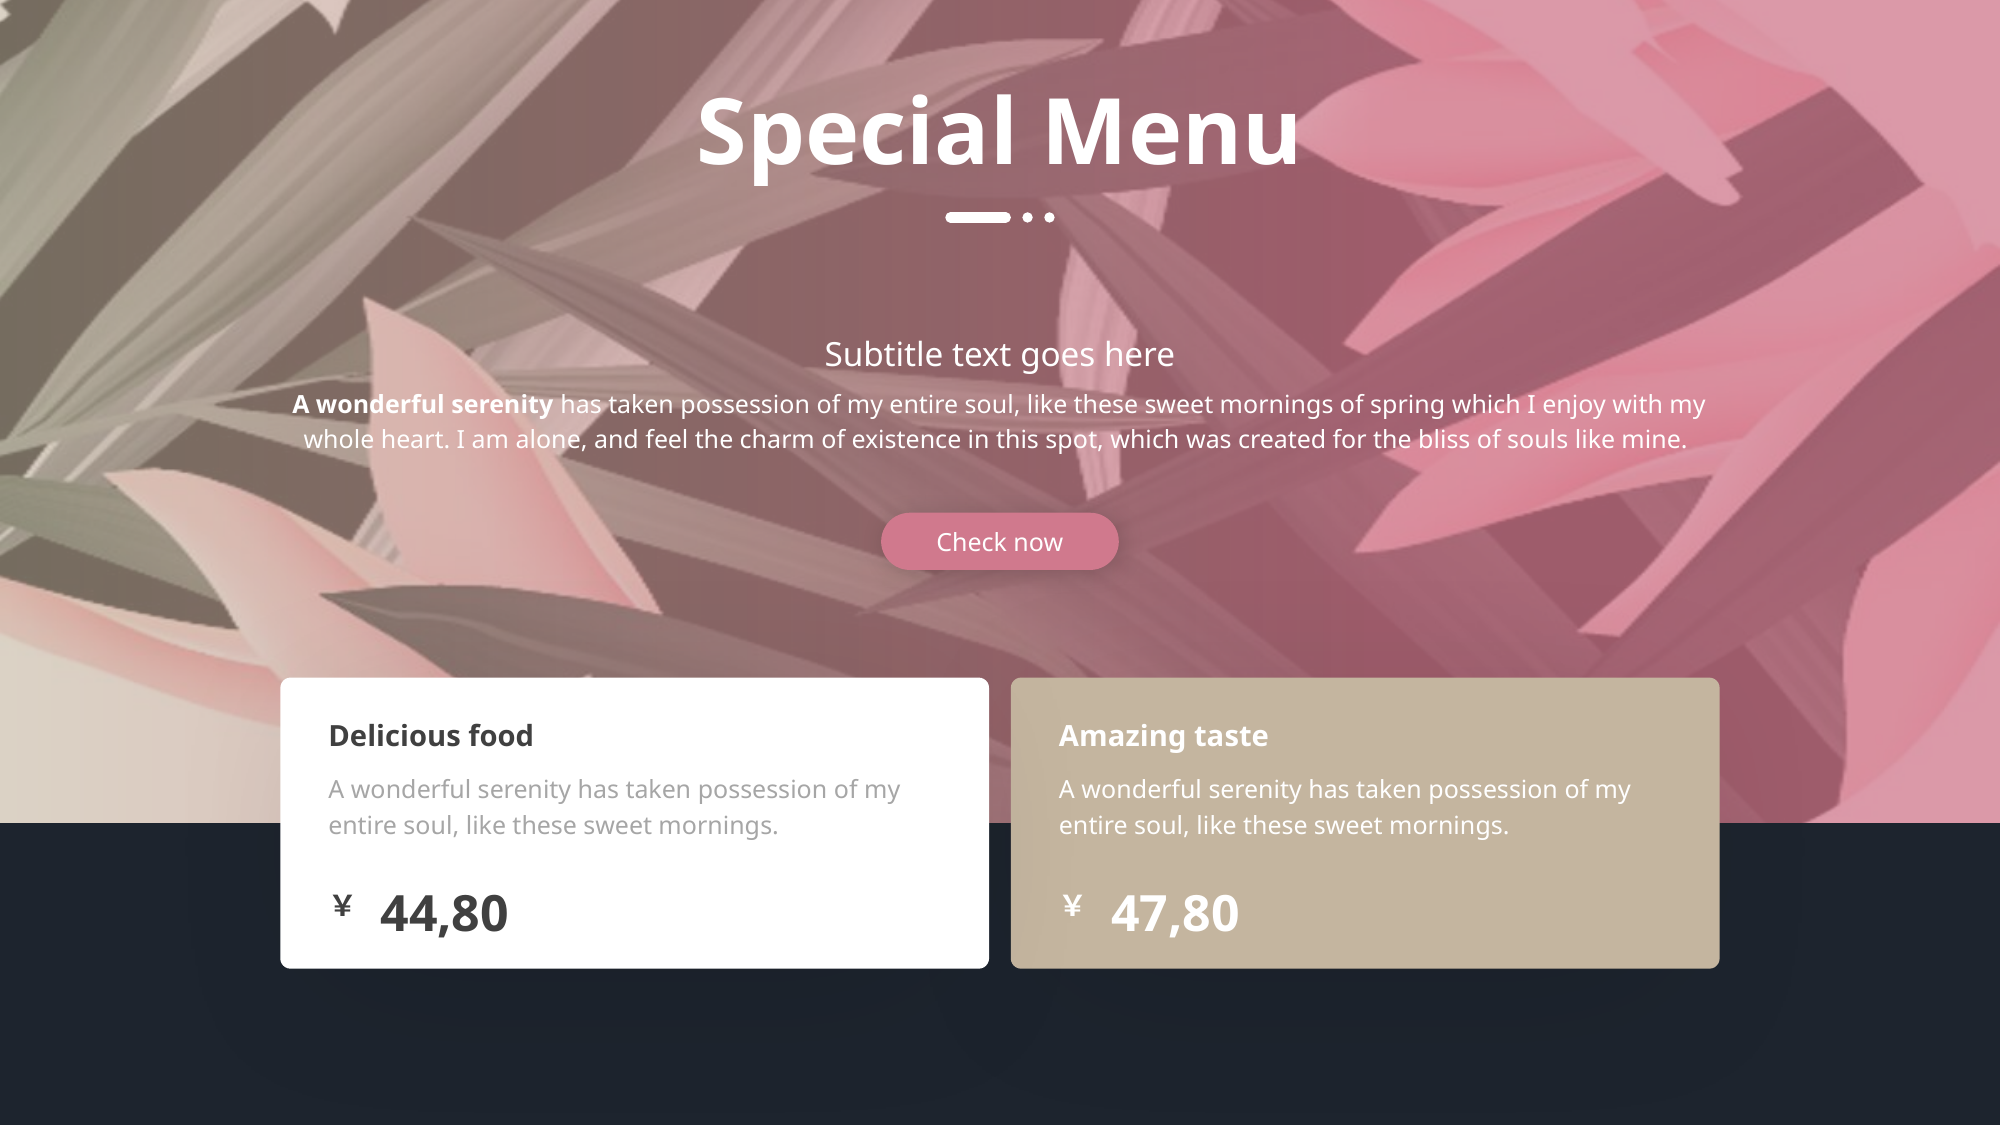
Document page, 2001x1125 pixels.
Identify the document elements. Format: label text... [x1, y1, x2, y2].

text_box ￥ 44,80 [313, 873, 574, 949]
text_box [1009, 823, 1721, 970]
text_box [258, 317, 1742, 463]
text_box [279, 823, 991, 970]
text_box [313, 710, 956, 849]
picture [0, 0, 2000, 823]
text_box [1044, 710, 1687, 849]
text_box ￥ 47,80 [1044, 873, 1304, 949]
